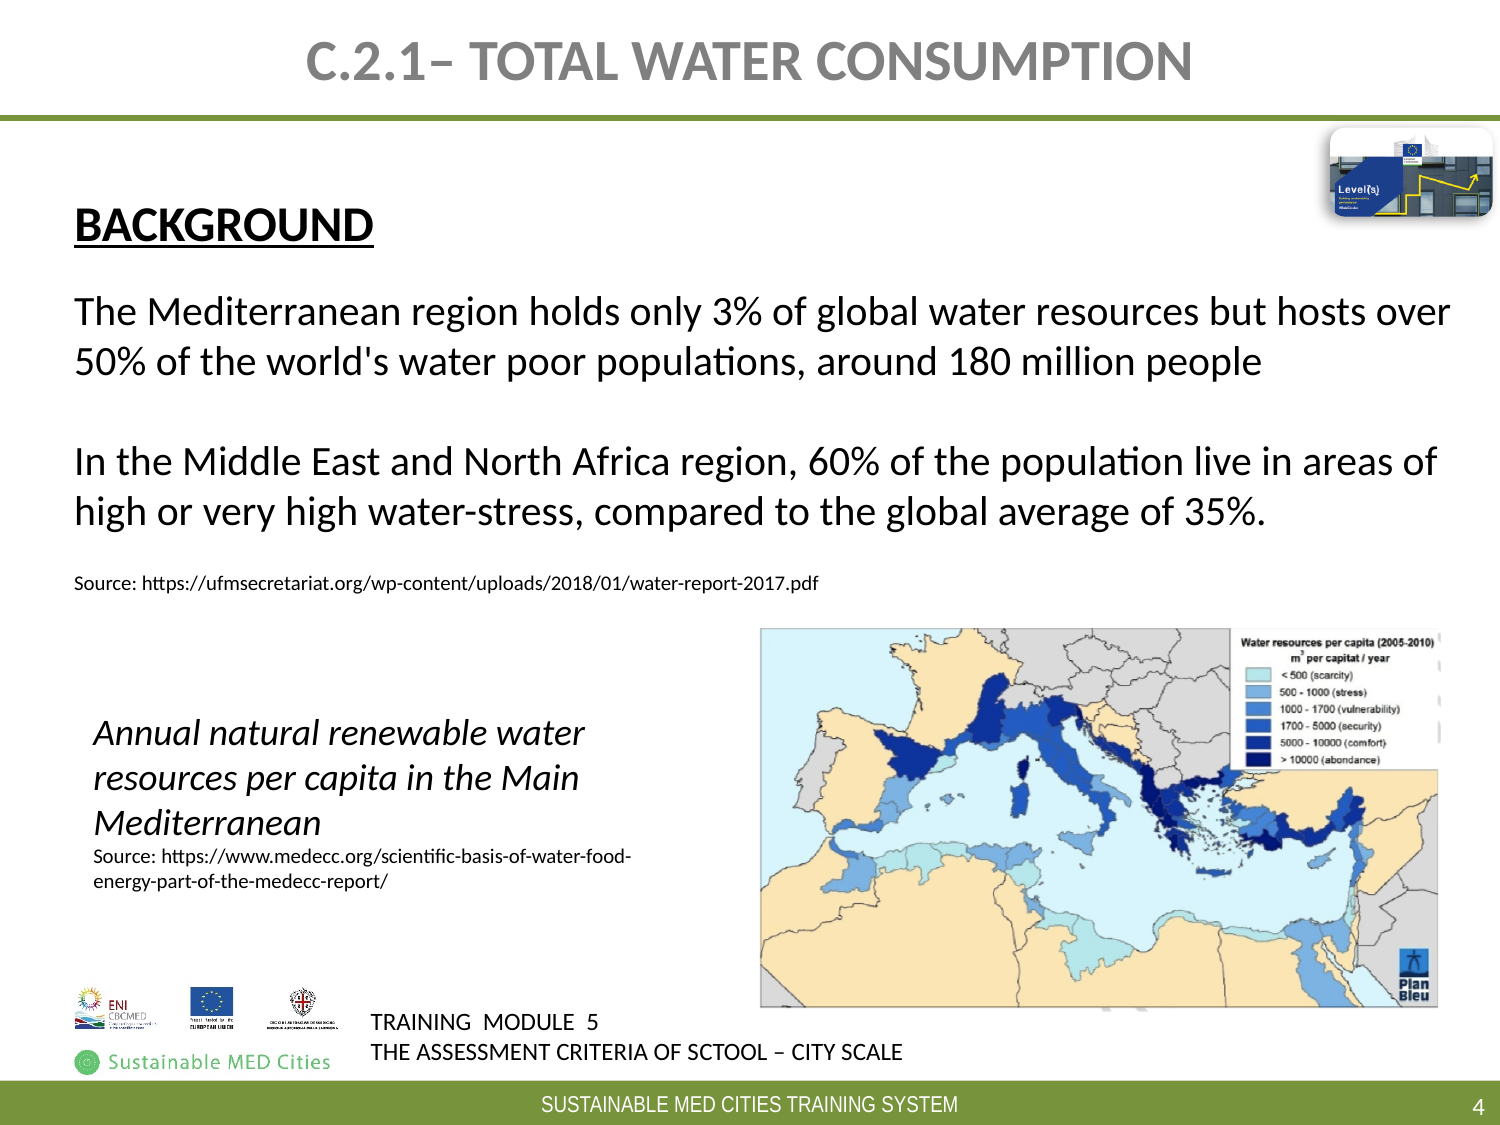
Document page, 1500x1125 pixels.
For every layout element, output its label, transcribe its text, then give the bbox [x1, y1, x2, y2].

list BACKGROUND [59, 184, 1441, 276]
slide_number 4 [1149, 1075, 1500, 1125]
picture [1329, 127, 1493, 217]
picture [756, 625, 1441, 1013]
text_box Annual natural renewable water resources per capita in the Main Mediterranean Source: https://www.medecc.org/scientific-basis-of-water-food-energy-part-of-the-medecc-report/ [78, 700, 691, 901]
picture [62, 978, 356, 1080]
title C.2.1– TOTAL WATER CONSUMPTION [0, 0, 1500, 115]
text_box The Mediterranean region holds only 3% of global water resources but hosts over 50% of the world's water poor populations, around 180 million people In the Middle East and North Africa region, 60% of the population live in areas of high or very high water-stress, compared to the global average of 35%. Source: https://ufmsecretariat.org/wp-content/uploads/2018/01/water-report-2017.pdf [59, 276, 1479, 652]
list BACKGROUND [59, 652, 751, 920]
